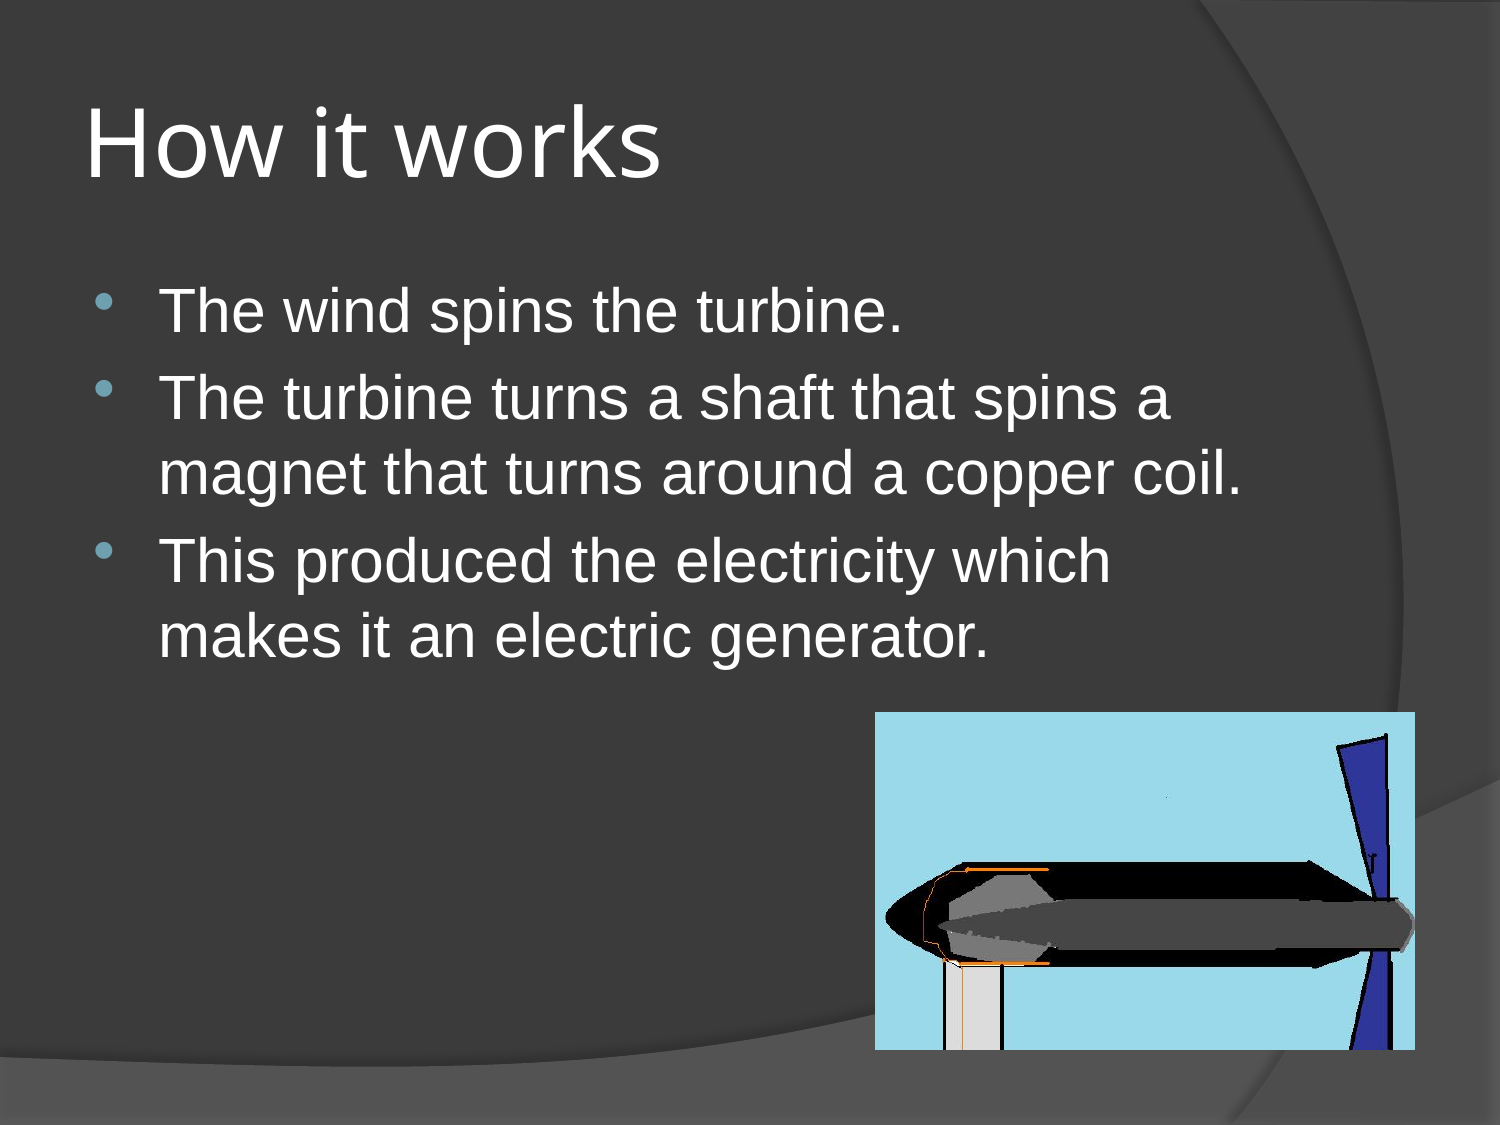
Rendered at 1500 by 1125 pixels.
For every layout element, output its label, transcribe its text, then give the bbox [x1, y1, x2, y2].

picture [874, 712, 1416, 1051]
title How it works [75, 45, 1300, 233]
list The wind spins the turbine. The turbine turns a shaft that spins a magnet that turns around a copper coil. This produced the electricity which makes it an electric generator. [75, 262, 1300, 1005]
